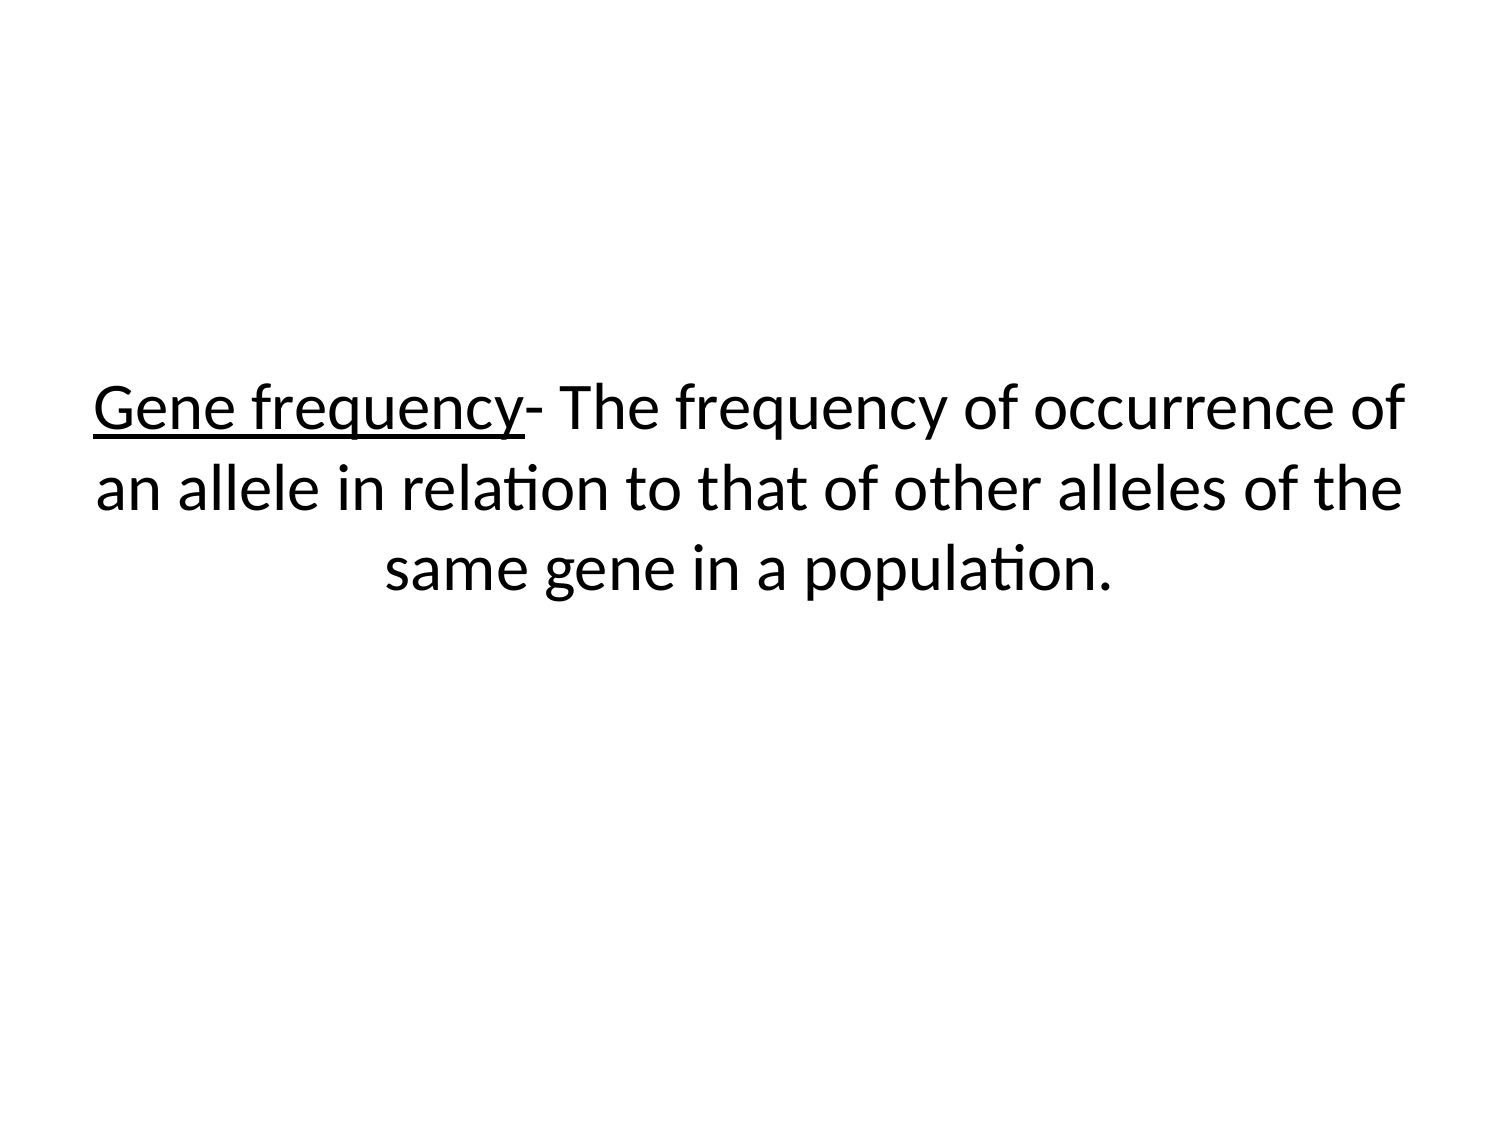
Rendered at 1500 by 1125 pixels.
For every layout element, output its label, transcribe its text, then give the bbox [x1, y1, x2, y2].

list Gene frequency- The frequency of occurrence of an allele in relation to that of other alleles of the same gene in a population. [75, 262, 1425, 1005]
